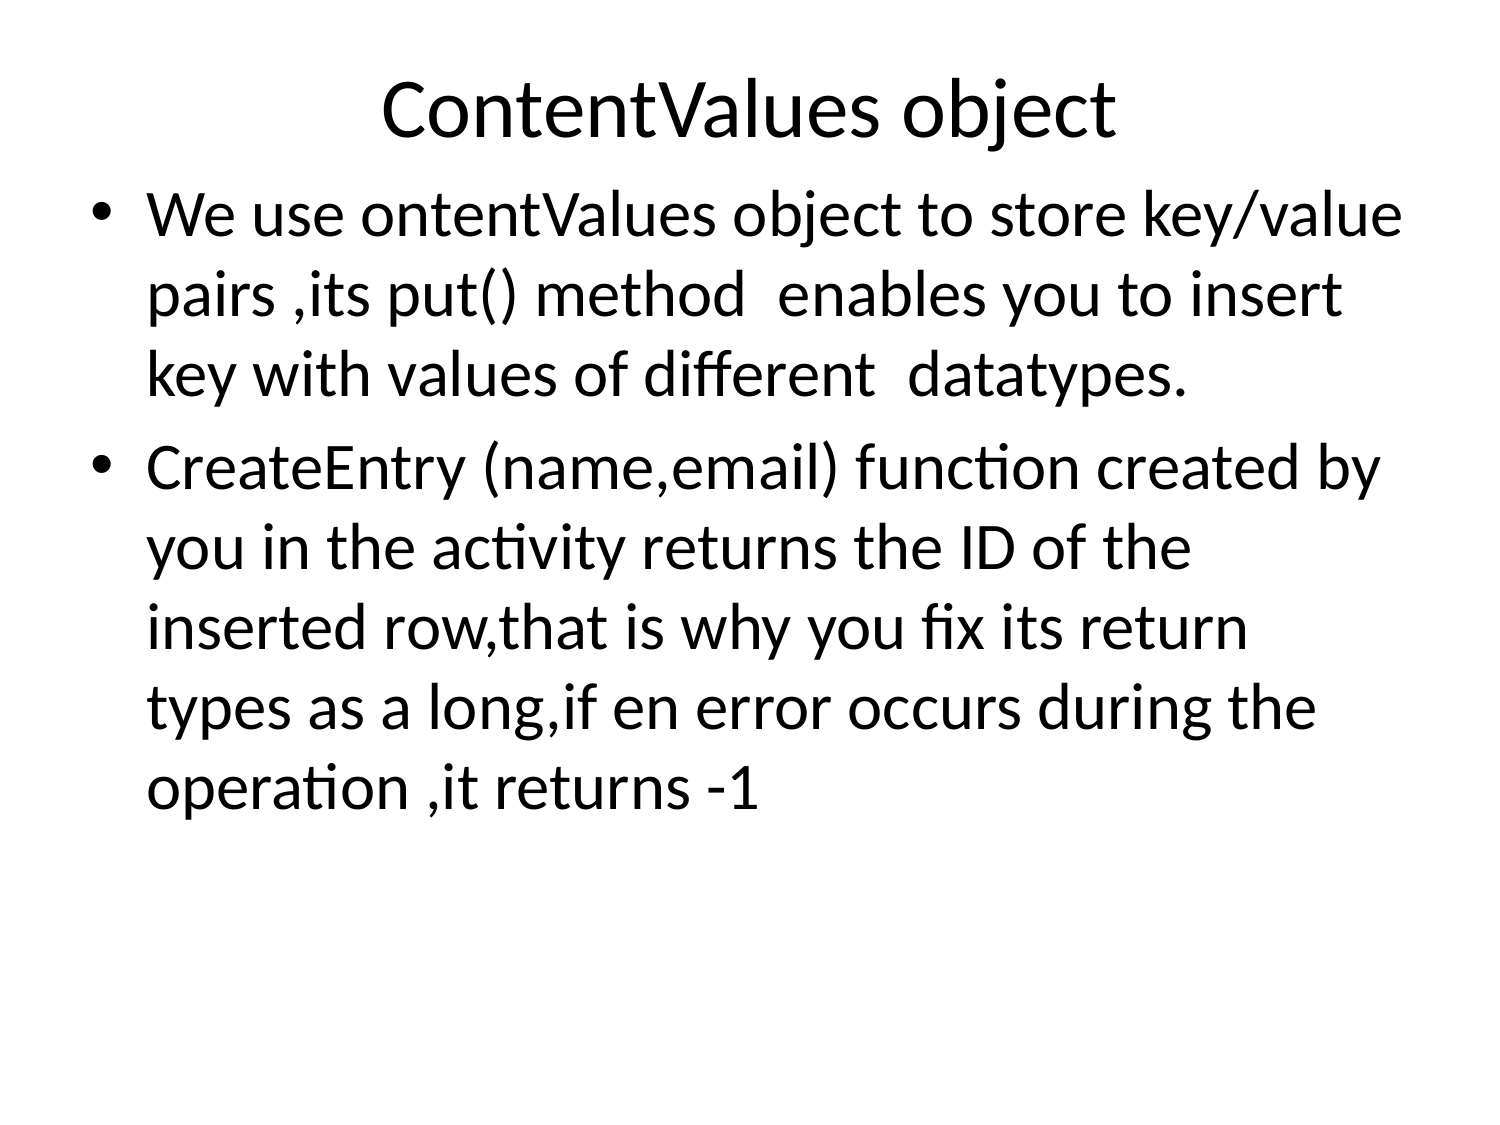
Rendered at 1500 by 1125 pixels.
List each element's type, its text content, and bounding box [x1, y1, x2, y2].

title ContentValues object [75, 45, 1425, 162]
list We use ontentValues object to store key/value pairs ,its put() method enables you to insert key with values of different datatypes. CreateEntry (name,email) function created by you in the activity returns the ID of the inserted row,that is why you fix its return types as a long,if en error occurs during the operation ,it returns -1 [75, 162, 1425, 1005]
